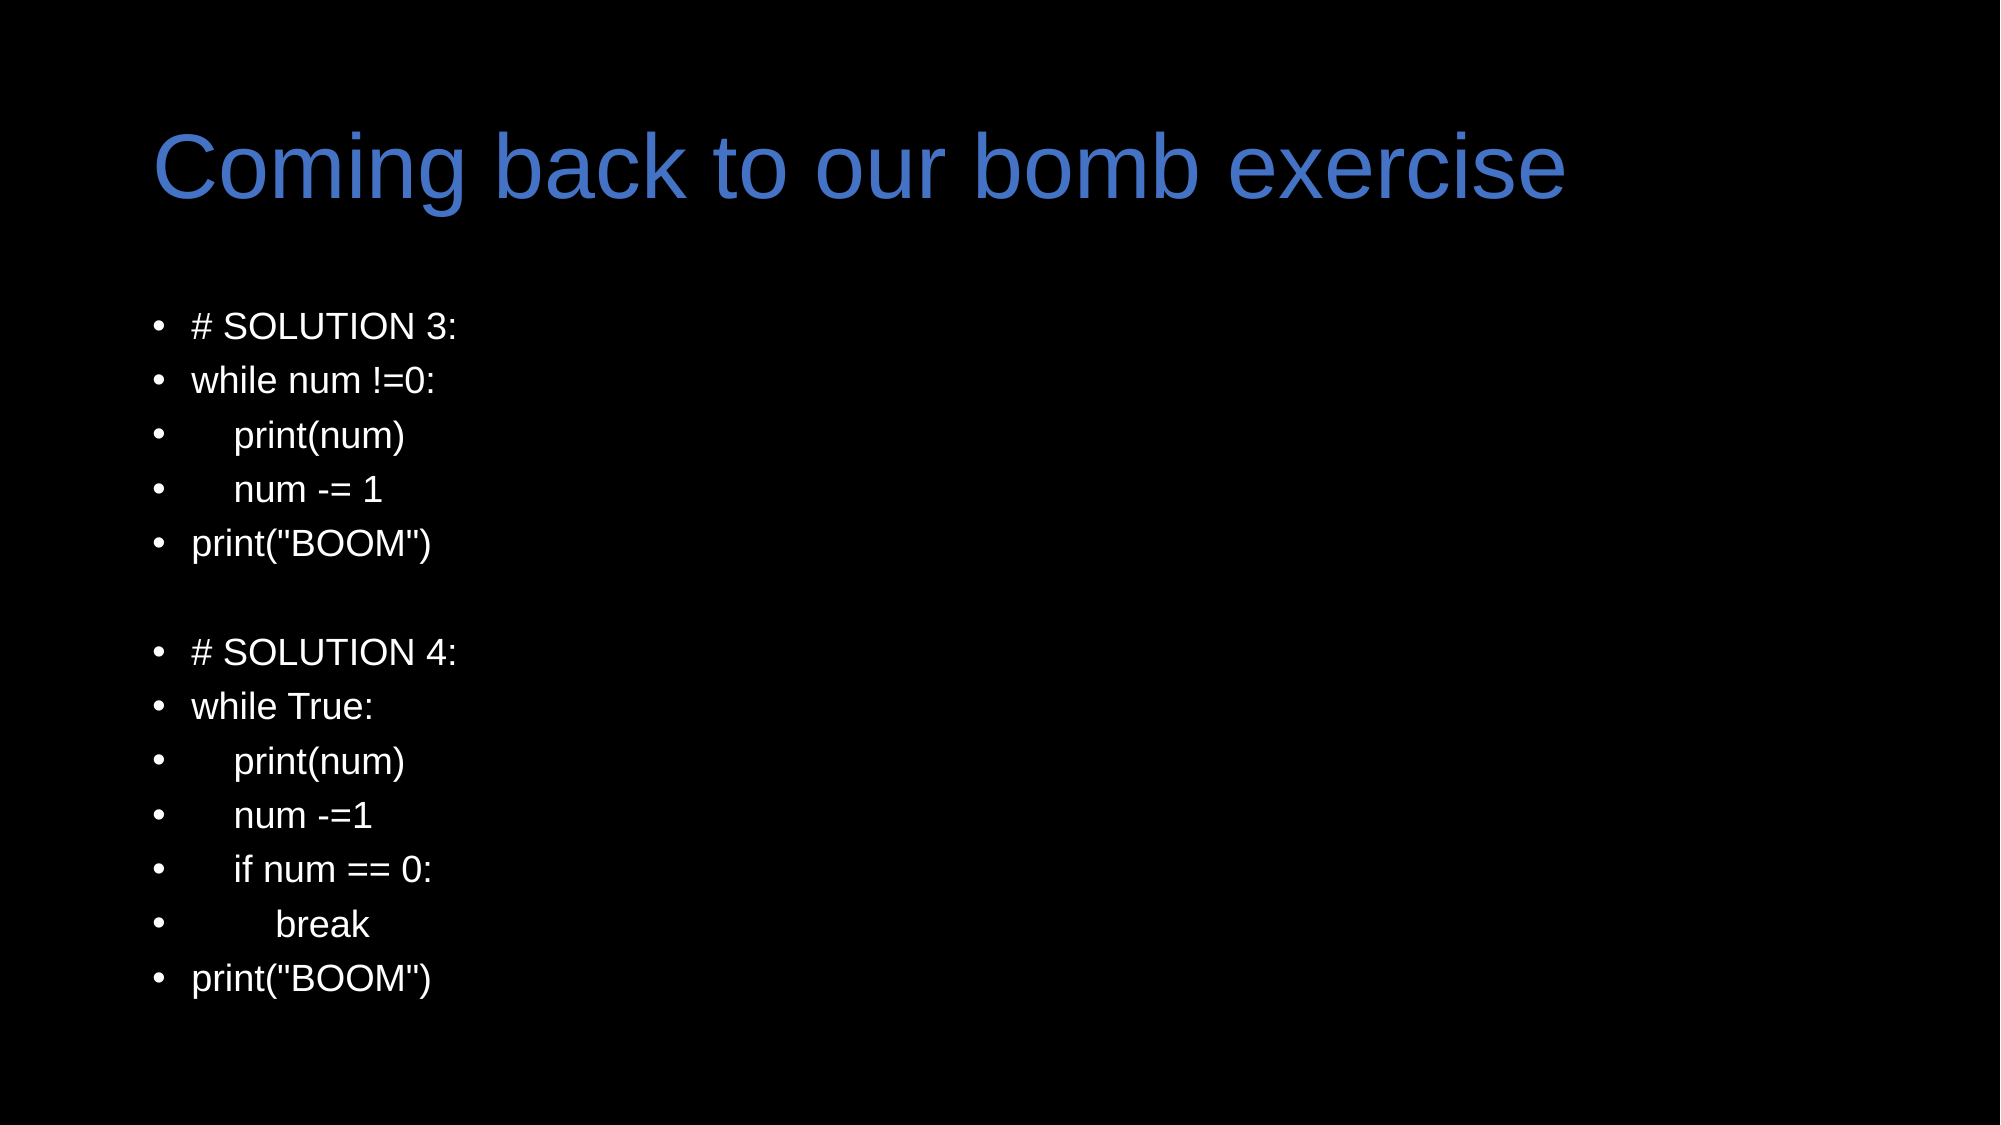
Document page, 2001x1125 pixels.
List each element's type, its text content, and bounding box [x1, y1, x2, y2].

title Coming back to our bomb exercise [137, 59, 1863, 278]
list # SOLUTION 3: while num !=0: print(num) num -= 1 print("BOOM") # SOLUTION 4: while True: print(num) num -=1 if num == 0: break print("BOOM") [137, 299, 1863, 1014]
